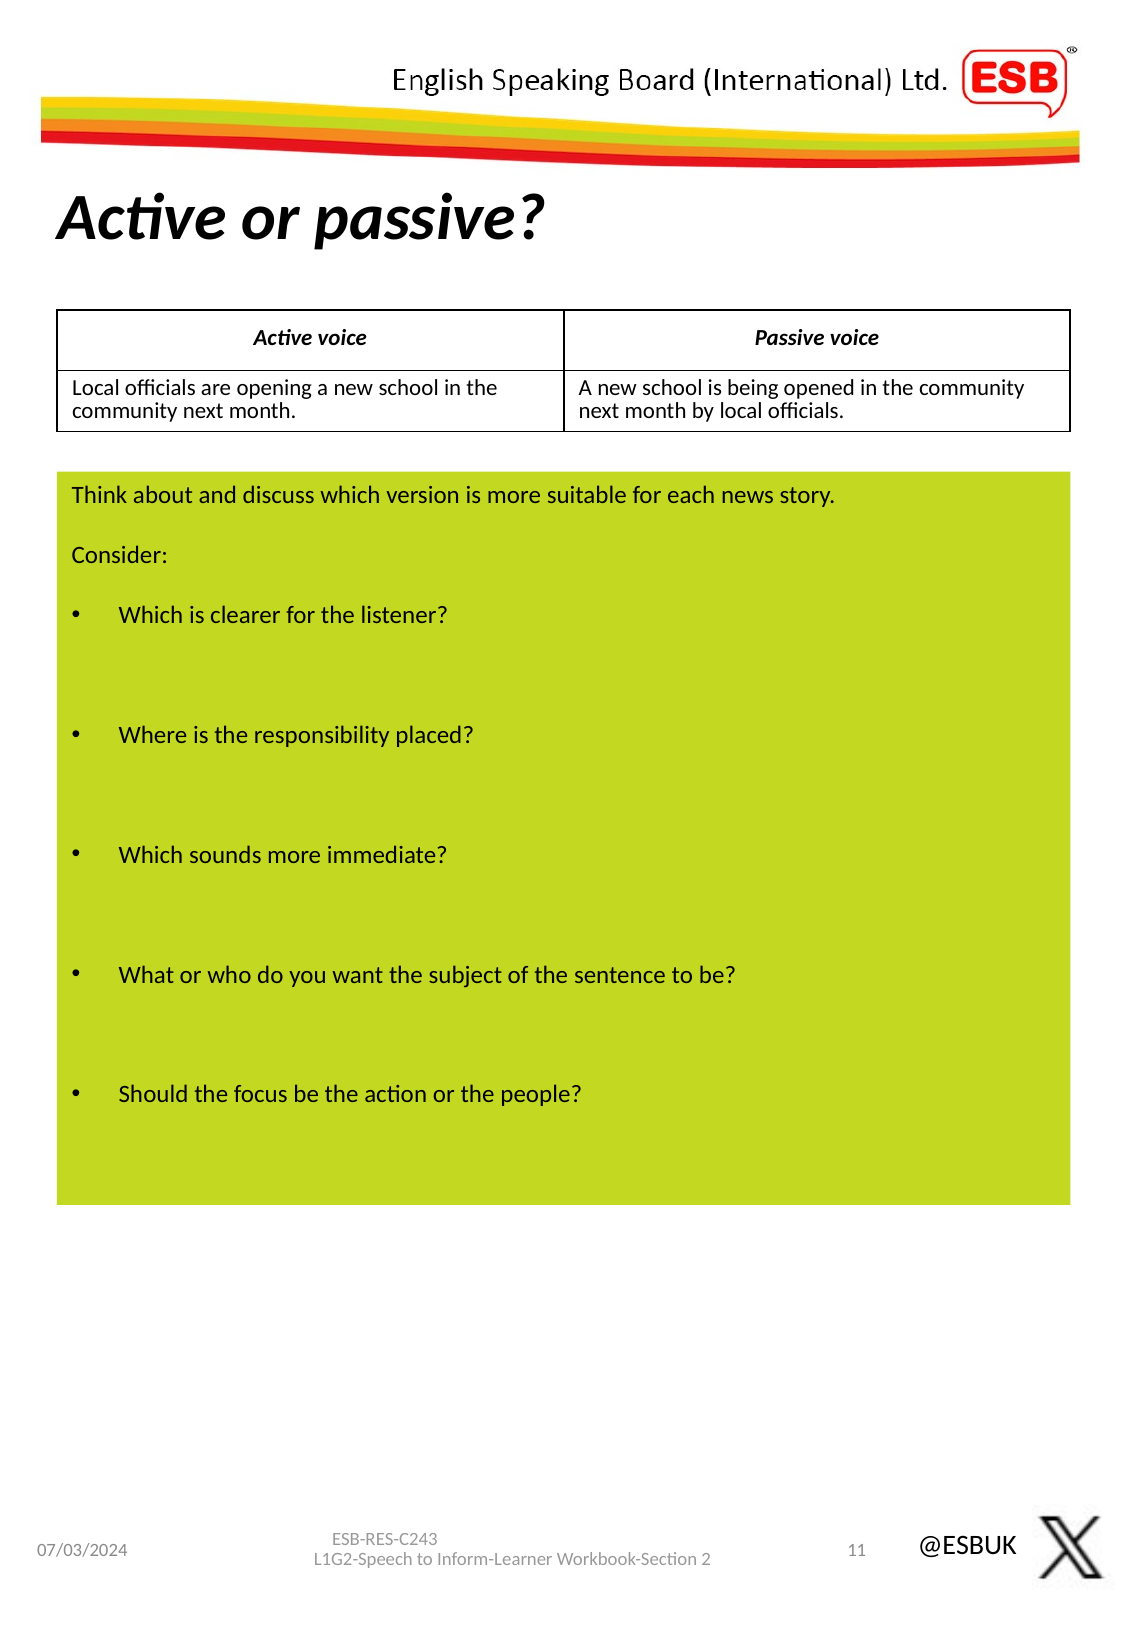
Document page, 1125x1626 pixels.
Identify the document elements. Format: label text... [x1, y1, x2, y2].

table_header Active voice [58, 311, 563, 370]
table_header Passive voice [565, 311, 1069, 370]
picture [1032, 1504, 1115, 1592]
table_cell A new school is being opened in the community next month by local officials. [565, 371, 1069, 431]
text_box Think about and discuss which version is more suitable for each news story. Consider: Which is clearer for the listener? Where is the responsibility placed? Which sounds more immediate? What or who do you want the subject of the sentence to be? Should the focus be the action or the people? [56, 471, 1071, 1205]
picture [0, 1, 1125, 234]
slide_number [22, 1506, 276, 1593]
table_cell Local officials are opening a new school in the community next month. [58, 371, 563, 431]
slide_number 11 [697, 1506, 882, 1593]
footer ESB-RES-C243 L1G2-Speech to Inform-Learner Workbook-Section 2 [296, 1506, 697, 1593]
title Active or passive? [42, 174, 1014, 262]
